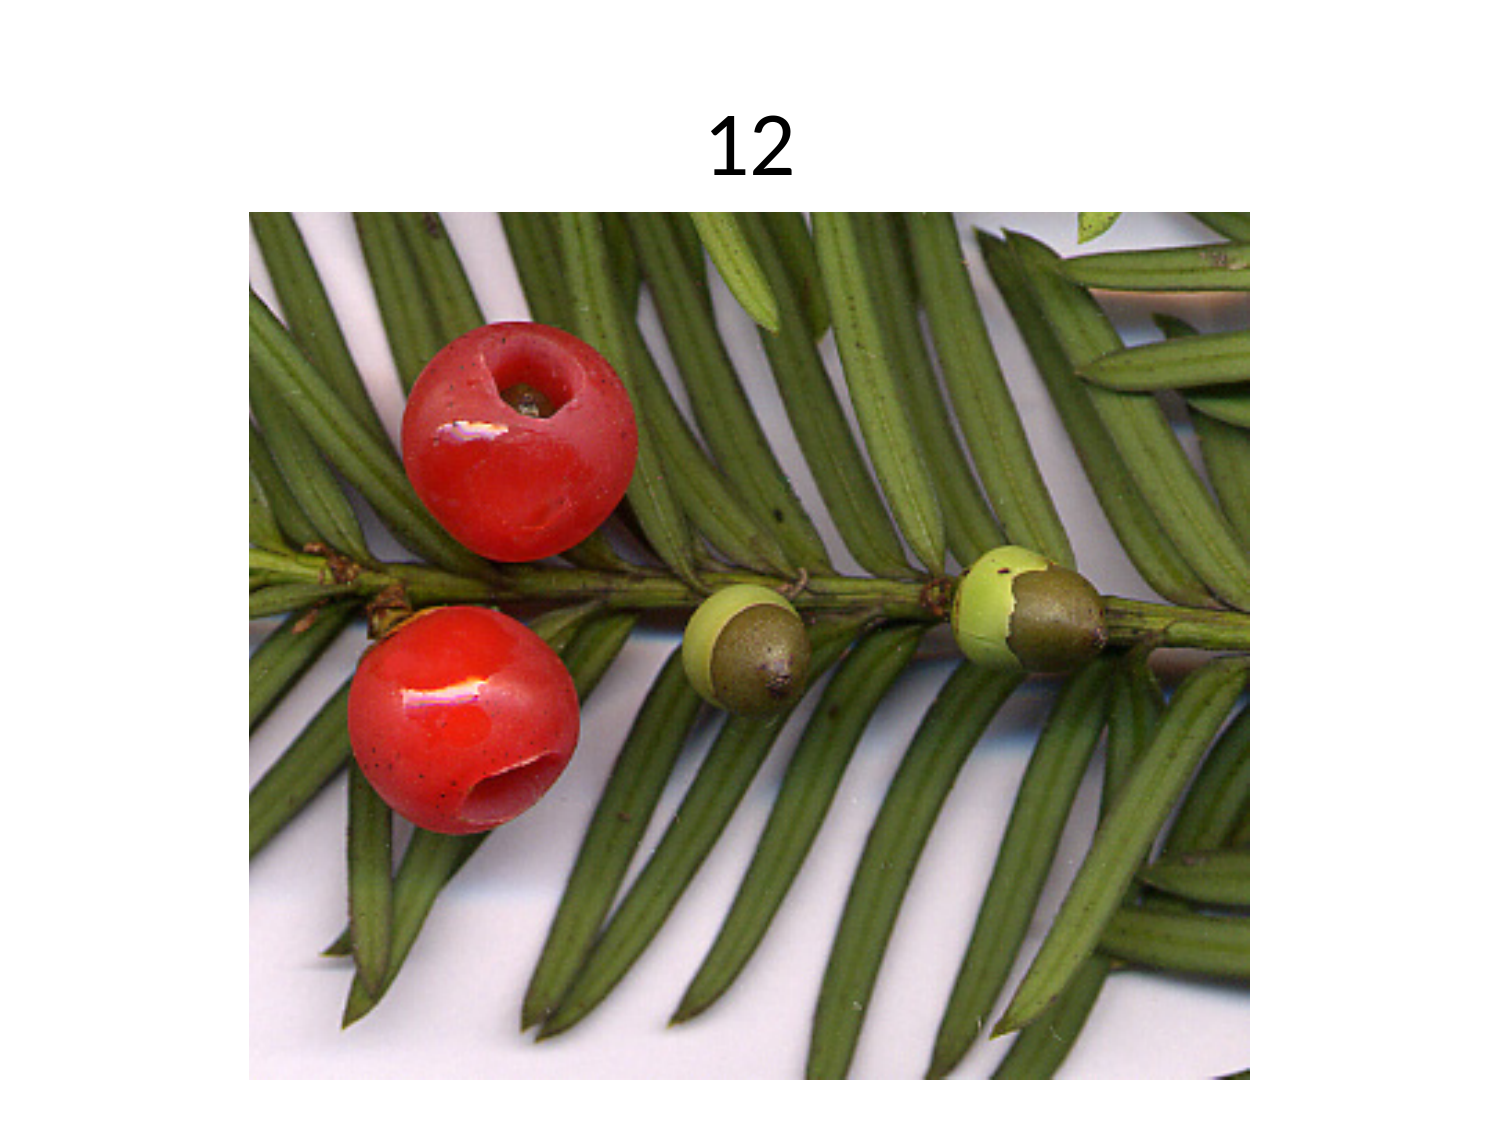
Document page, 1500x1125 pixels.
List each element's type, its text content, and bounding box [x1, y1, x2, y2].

picture [249, 212, 1251, 1081]
title 12 [75, 45, 1425, 233]
